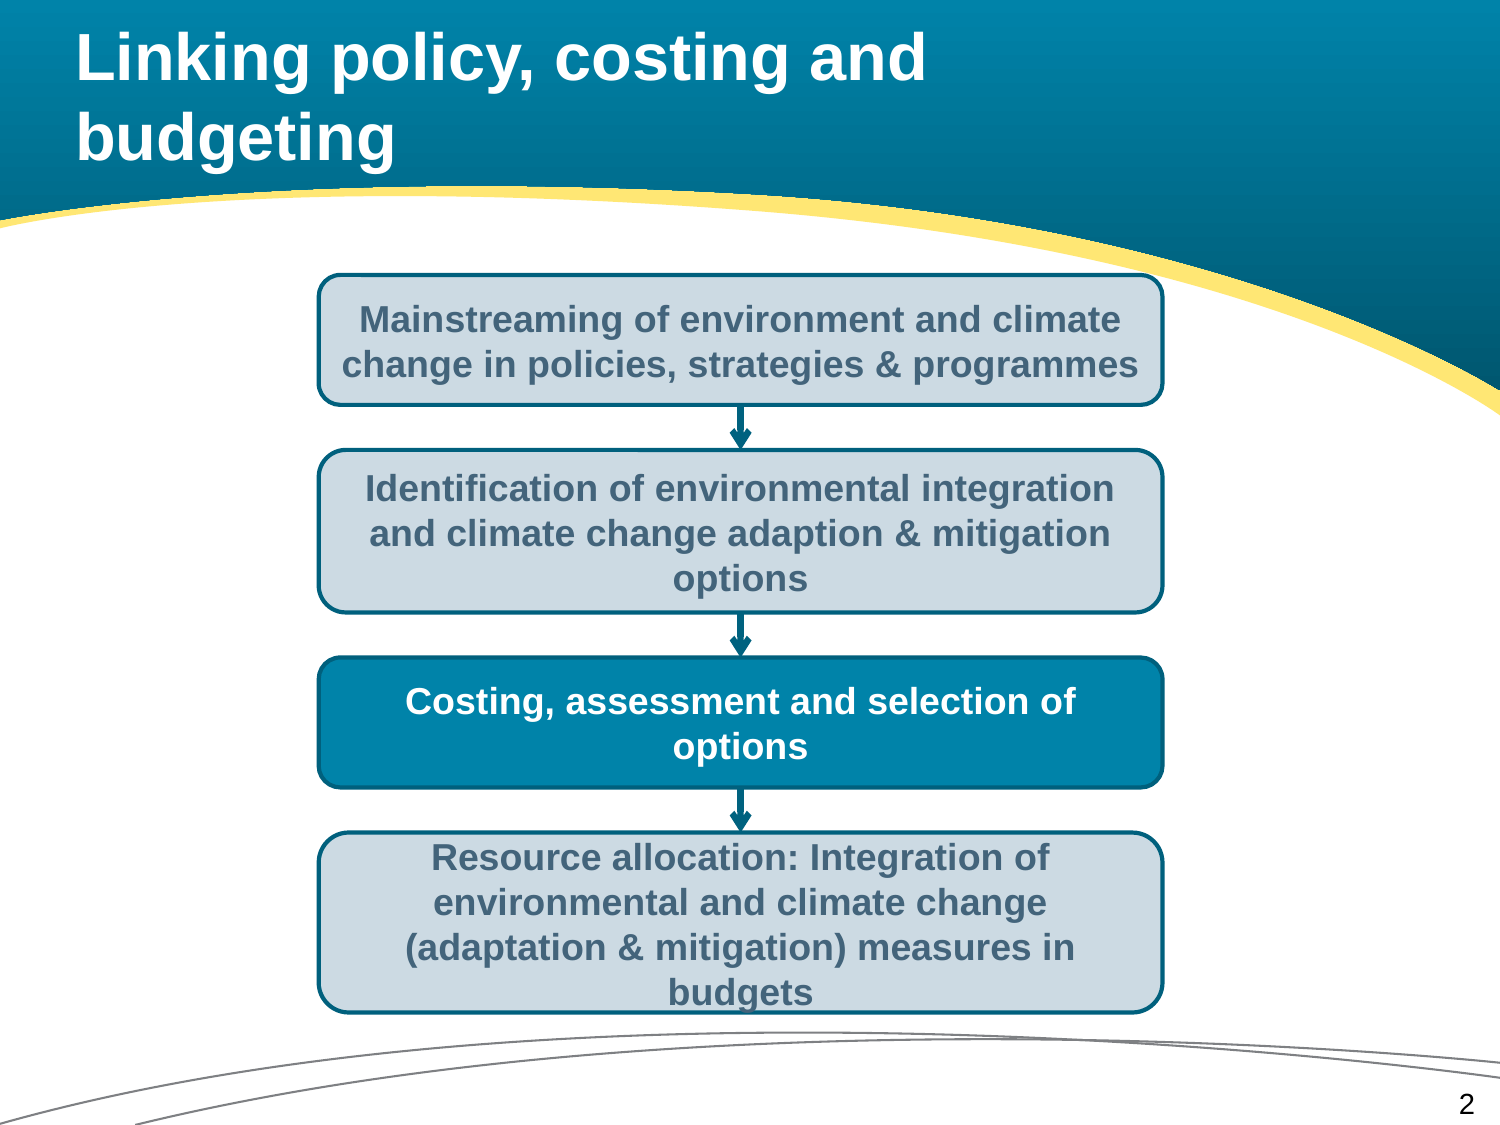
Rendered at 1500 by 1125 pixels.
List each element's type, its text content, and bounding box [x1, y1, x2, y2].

title Linking policy, costing and budgeting [74, 0, 1476, 188]
text_box Resource allocation: Integration of environmental and climate change (adaptation & mitigation) measures in budgets [316, 830, 1165, 1015]
text_box Costing, assessment and selection of options [316, 655, 1165, 790]
text_box Mainstreaming of environment and climate change in policies, strategies & programmes [316, 272, 1165, 407]
slide_number 2 [1124, 1084, 1476, 1113]
text_box Identification of environmental integration and climate change adaption & mitigation options [316, 447, 1165, 615]
